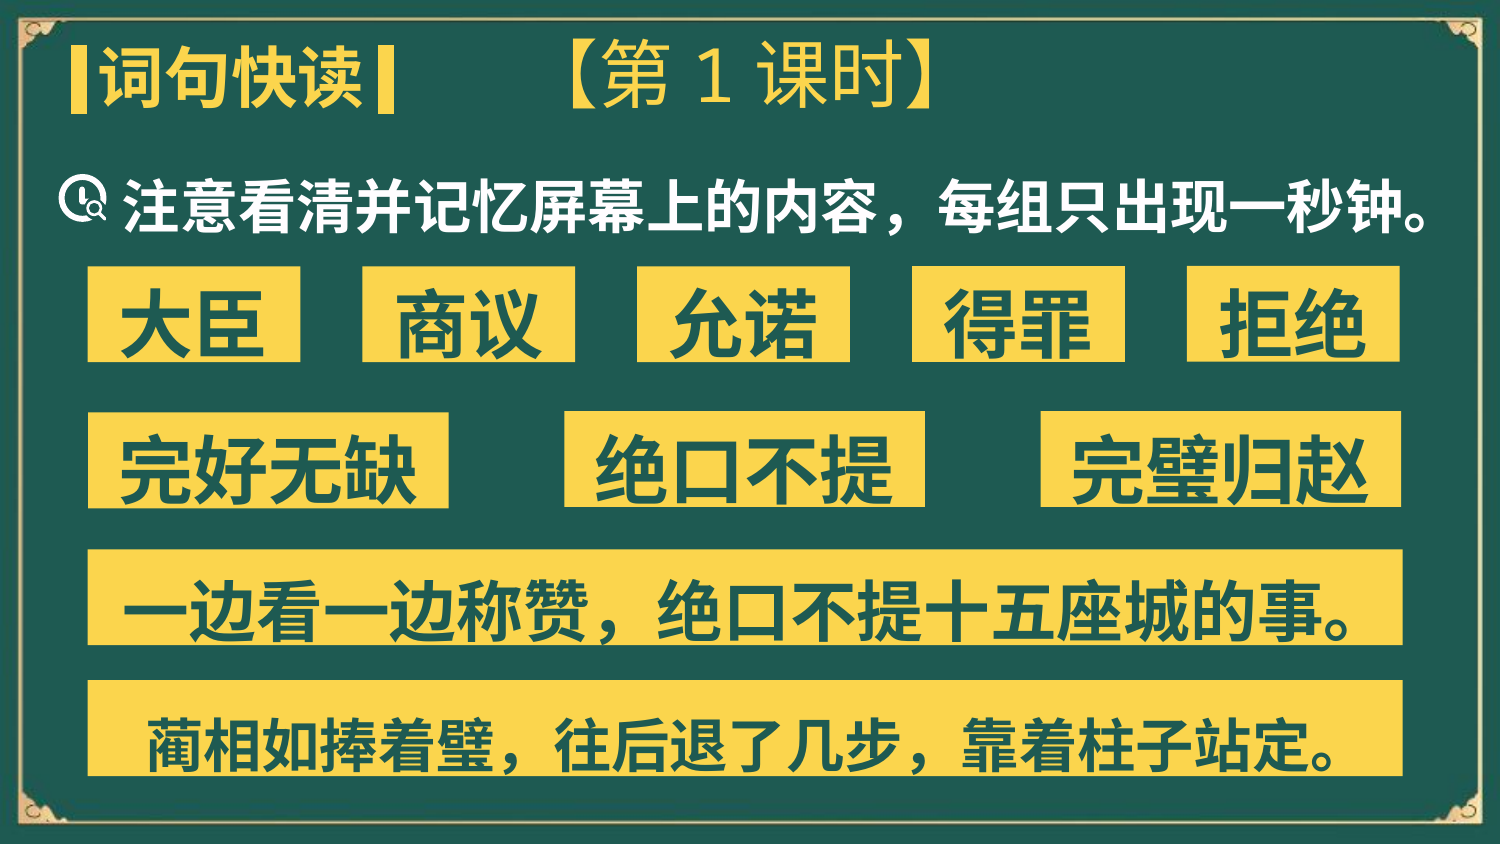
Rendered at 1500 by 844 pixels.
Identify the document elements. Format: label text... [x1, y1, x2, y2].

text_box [58, 148, 1484, 238]
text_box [87, 252, 301, 363]
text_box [87, 545, 1413, 646]
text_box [911, 251, 1126, 363]
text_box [636, 252, 851, 363]
text_box 【第1课时】 [509, 20, 995, 126]
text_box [78, 27, 387, 125]
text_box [87, 679, 1413, 777]
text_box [1028, 398, 1414, 509]
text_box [76, 398, 461, 509]
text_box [1186, 251, 1400, 362]
picture [0, 0, 1500, 844]
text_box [552, 398, 937, 509]
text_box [362, 252, 576, 363]
